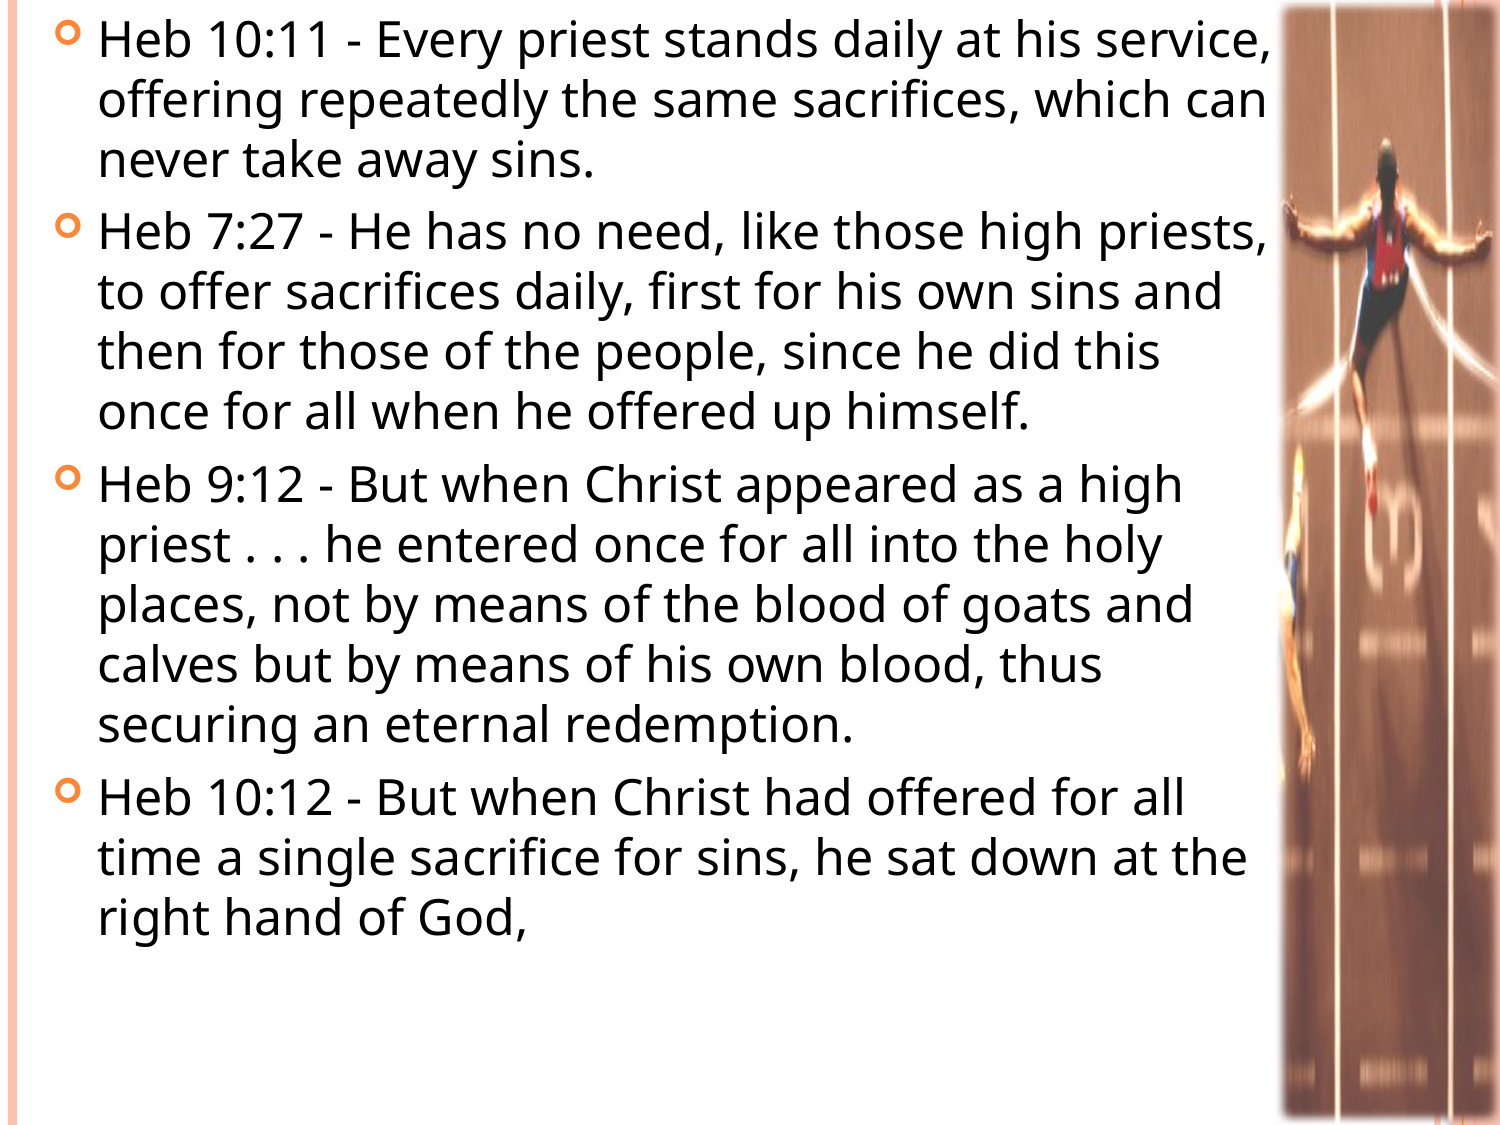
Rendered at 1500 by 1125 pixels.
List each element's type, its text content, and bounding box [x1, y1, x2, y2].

list Heb 10:11 - Every priest stands daily at his service, offering repeatedly the same sacrifices, which can never take away sins. Heb 7:27 - He has no need, like those high priests, to offer sacrifices daily, first for his own sins and then for those of the people, since he did this once for all when he offered up himself. Heb 9:12 - But when Christ appeared as a high priest . . . he entered once for all into the holy places, not by means of the blood of goats and calves but by means of his own blood, thus securing an eternal redemption. Heb 10:12 - But when Christ had offered for all time a single sacrifice for sins, he sat down at the right hand of God, [37, 0, 1300, 1062]
